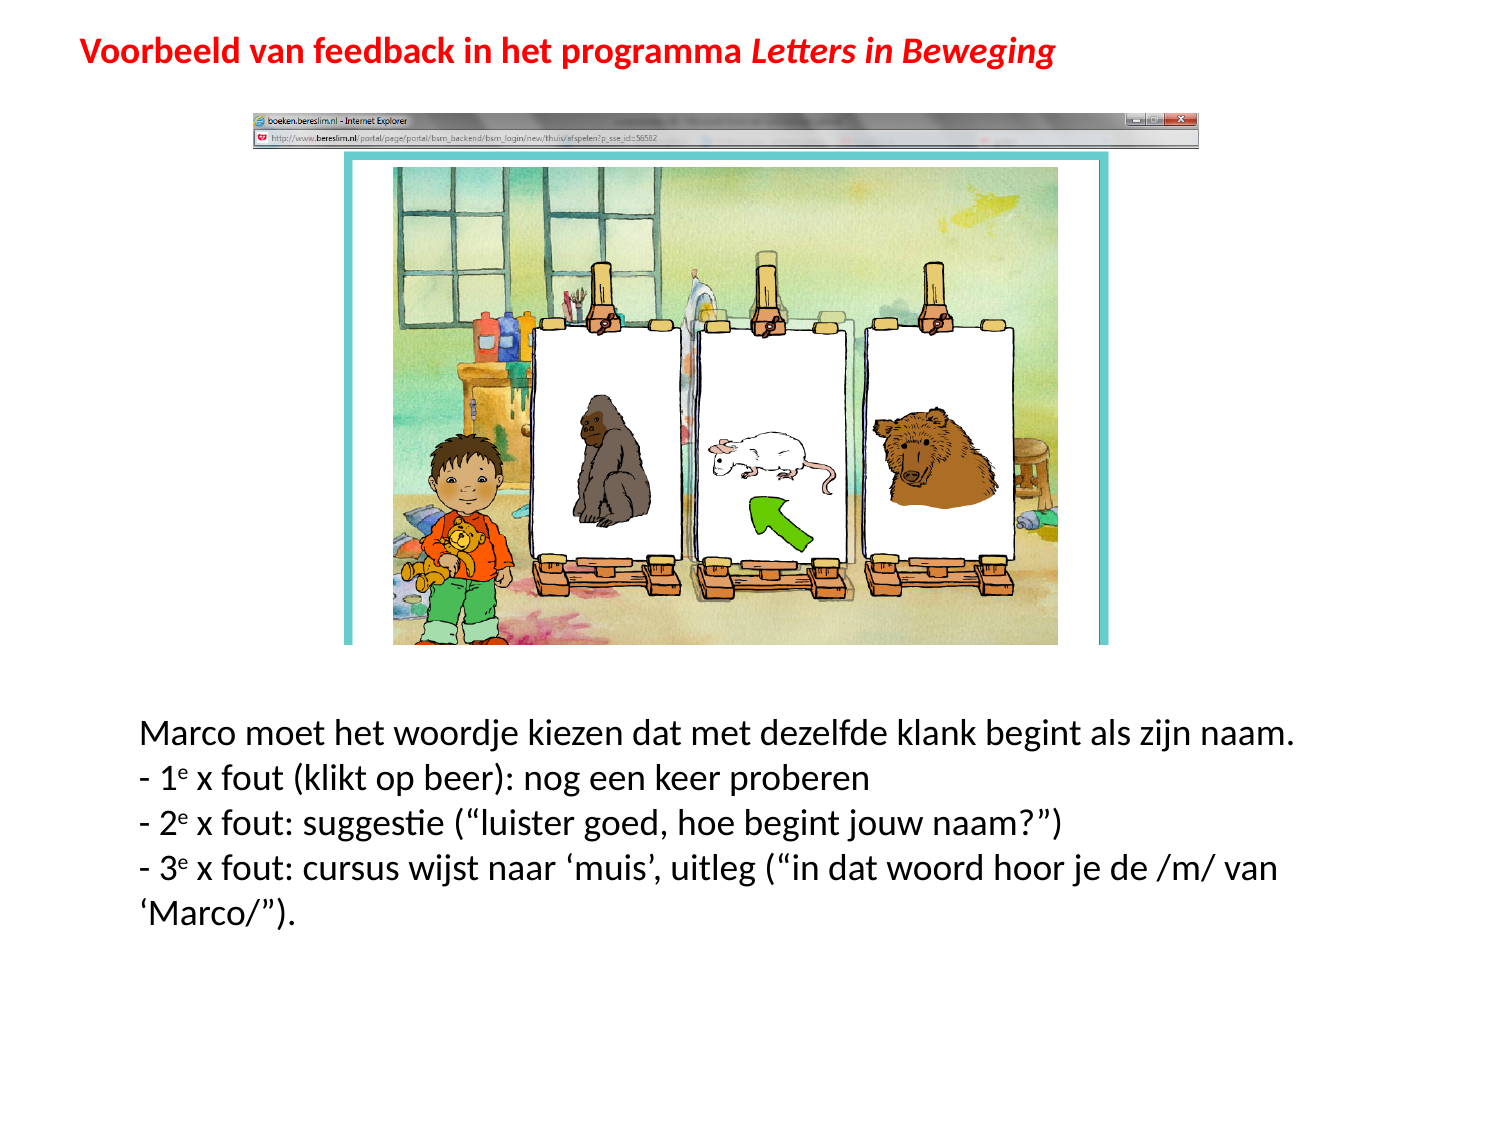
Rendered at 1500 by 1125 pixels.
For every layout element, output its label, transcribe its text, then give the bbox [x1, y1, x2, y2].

picture [253, 113, 1200, 646]
text_box Marco moet het woordje kiezen dat met dezelfde klank begint als zijn naam. - 1e x fout (klikt op beer): nog een keer proberen - 2e x fout: suggestie (“luister goed, hoe begint jouw naam?”) - 3e x fout: cursus wijst naar ‘muis’, uitleg (“in dat woord hoor je de /m/ van ‘Marco/”). [123, 700, 1400, 986]
text_box Voorbeeld van feedback in het programma Letters in Beweging [64, 19, 1376, 79]
